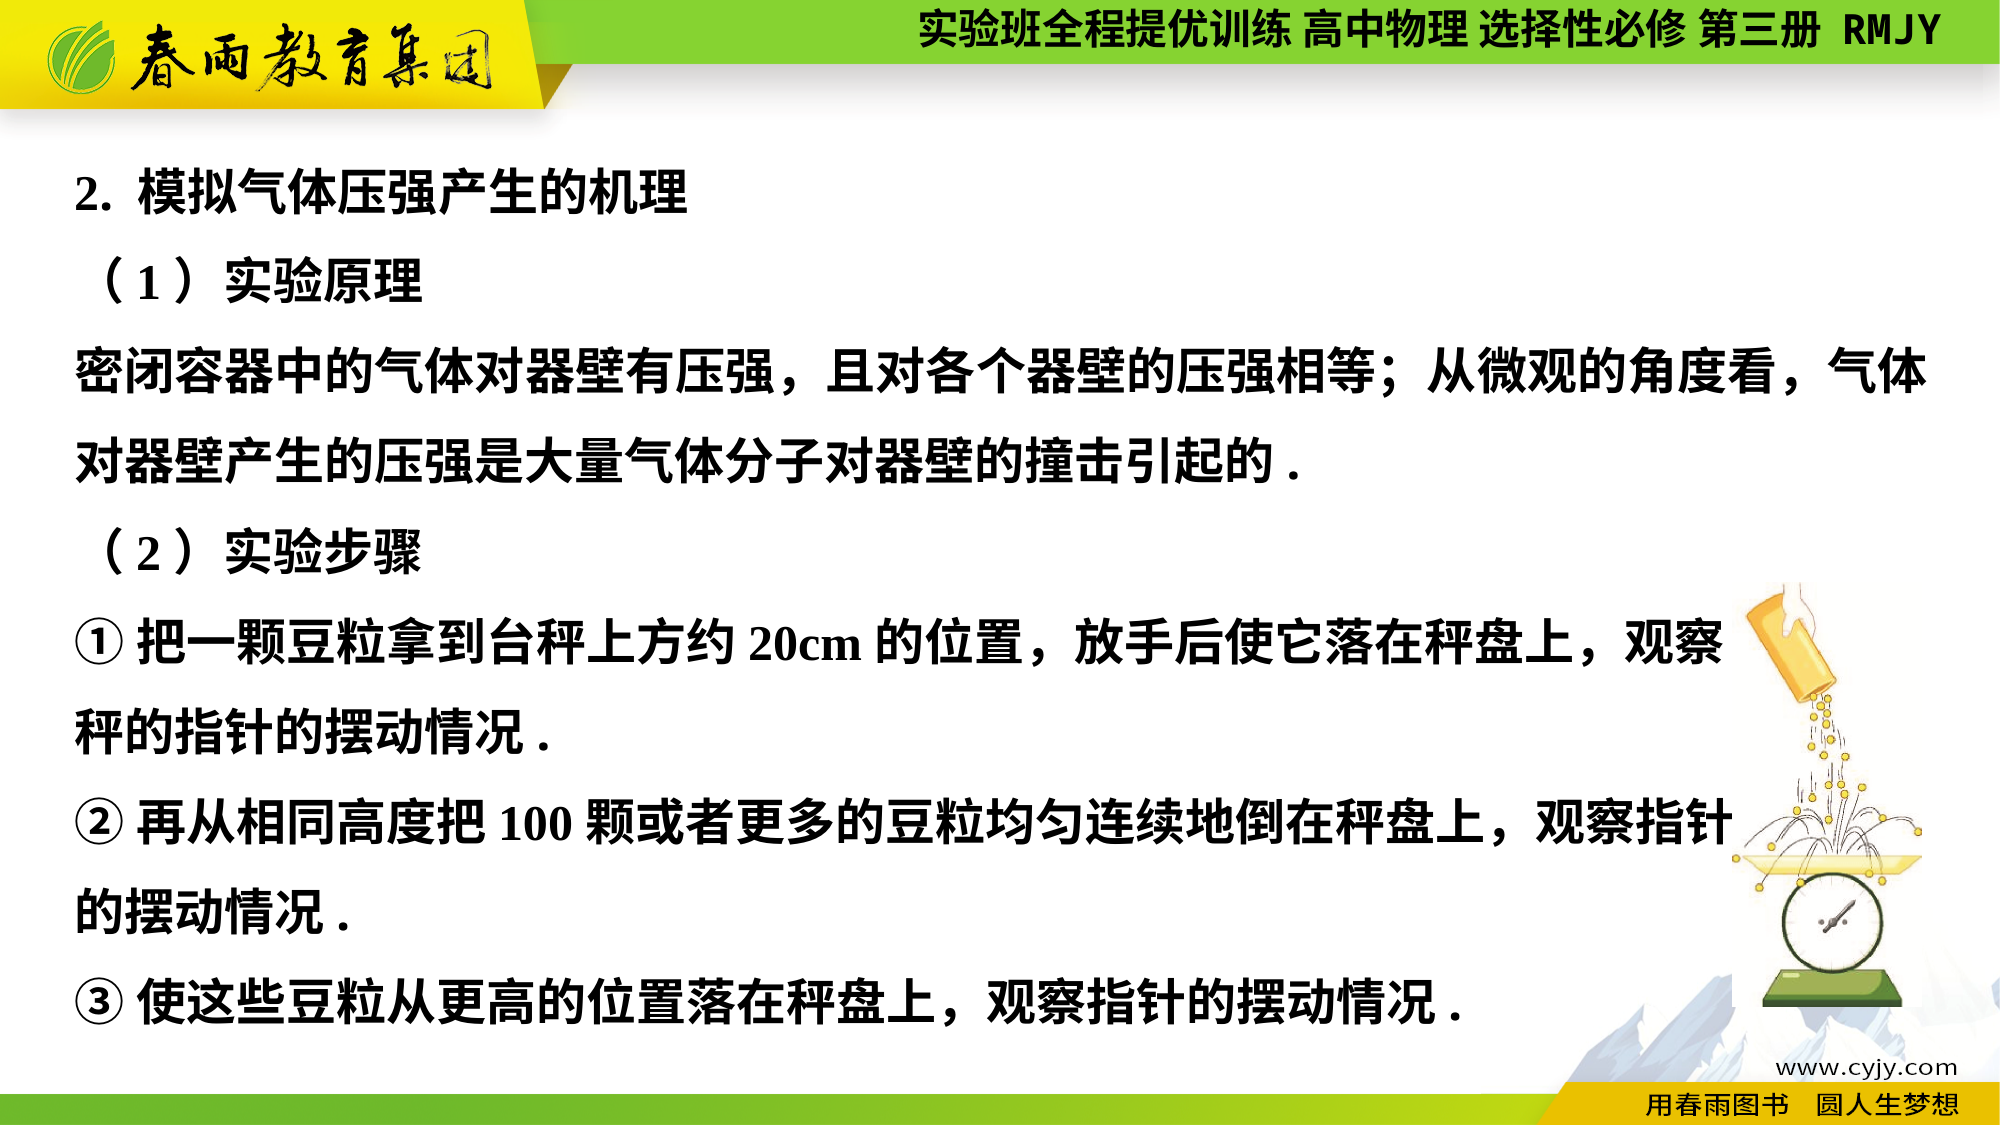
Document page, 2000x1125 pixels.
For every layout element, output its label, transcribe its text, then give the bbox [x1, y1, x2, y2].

list 2. 模拟气体压强产生的机理 （1）实验原理 密闭容器中的气体对器壁有压强，且对各个器壁的压强相等；从微观的角度看，气体对器壁产生的压强是大量气体分子对器壁的撞击引起的. （2）实验步骤 ①把一颗豆粒拿到台秤上方约20cm的位置，放手后使它落在秤盘上，观察 秤的指针的摆动情况. ②再从相同高度把100颗或者更多的豆粒均匀连续地倒在秤盘上，观察指针 的摆动情况. ③使这些豆粒从更高的位置落在秤盘上，观察指针的摆动情况. [59, 122, 1944, 1035]
picture [0, 0, 2000, 1125]
